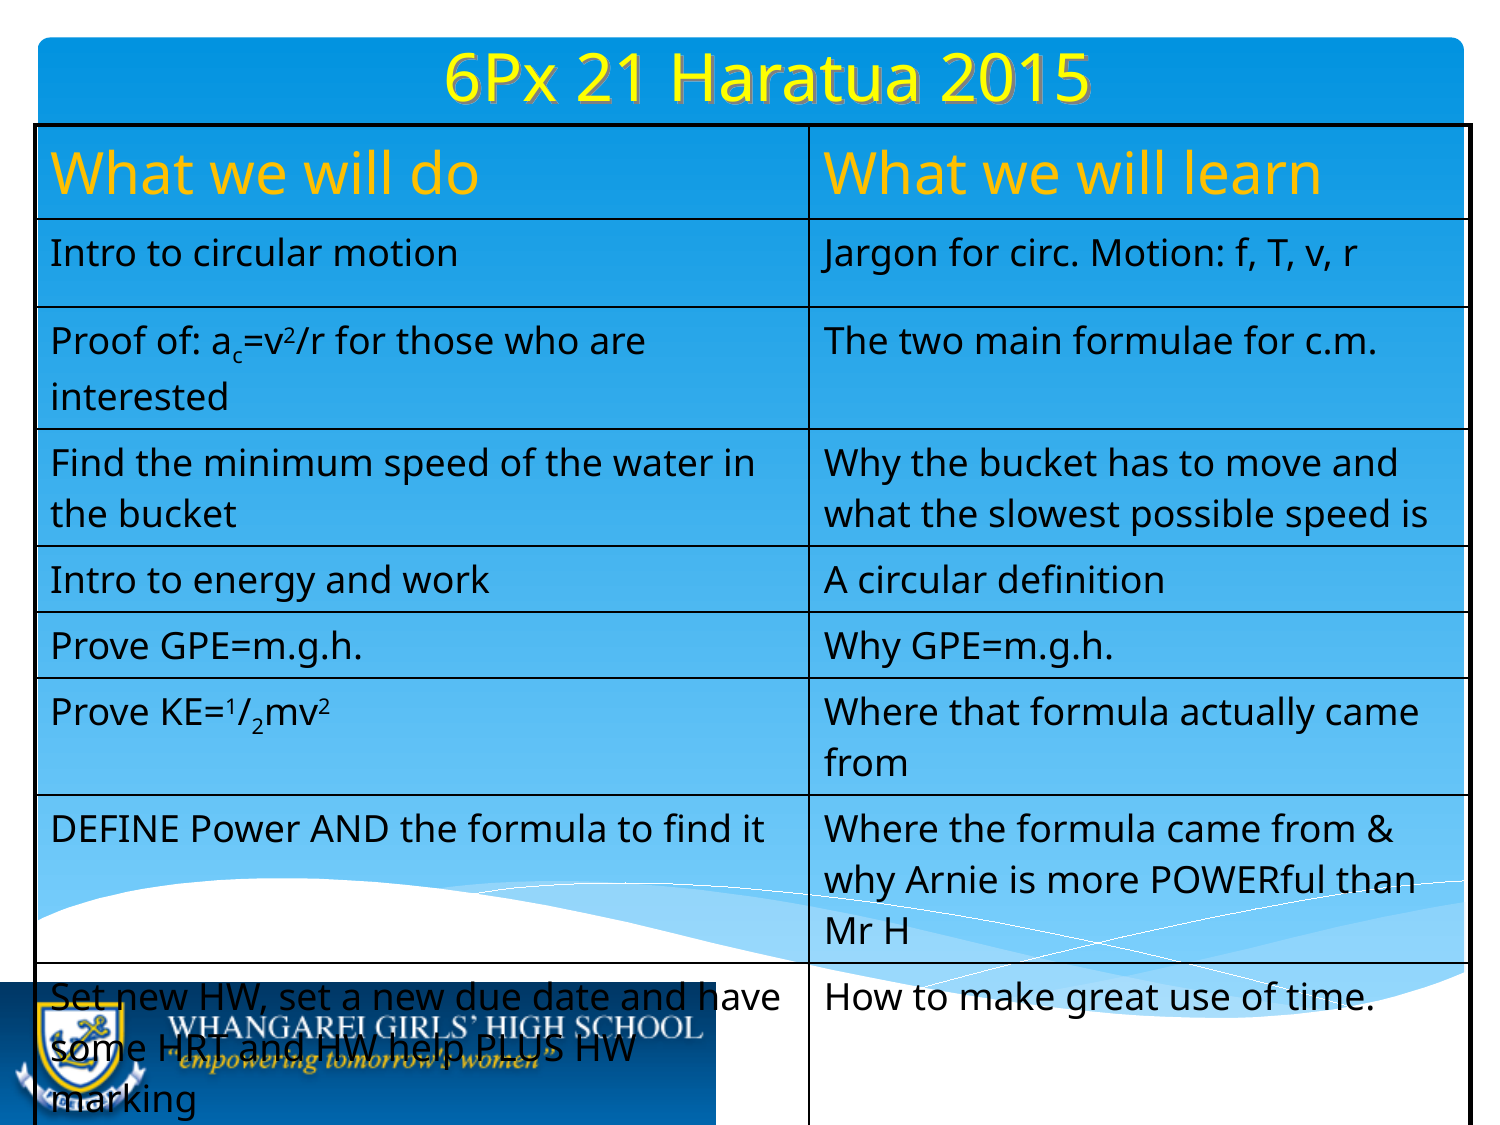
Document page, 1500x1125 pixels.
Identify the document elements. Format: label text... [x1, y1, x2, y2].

table_cell Prove KE=1/2mv2 [37, 679, 808, 794]
table_cell Find the minimum speed of the water in the bucket [37, 430, 808, 545]
table_cell Why GPE=m.g.h. [810, 613, 1468, 677]
table_cell A circular definition [810, 547, 1468, 611]
table_cell Intro to circular motion [37, 220, 808, 306]
table_cell The two main formulae for c.m. [810, 308, 1468, 428]
table_cell Prove GPE=m.g.h. [37, 613, 808, 677]
table_header What we will learn [810, 127, 1468, 218]
table_cell How to make great use of time. [810, 964, 1468, 1125]
table_cell Set new HW, set a new due date and have some HRT and HW help PLUS HW marking [37, 964, 808, 1125]
table_header What we will do [37, 127, 808, 218]
table_cell Where the formula came from & why Arnie is more POWERful than Mr H [810, 796, 1468, 962]
table_cell Where that formula actually came from [810, 679, 1468, 794]
table_cell DEFINE Power AND the formula to find it [37, 796, 808, 962]
table_cell Jargon for circ. Motion: f, T, v, r [810, 220, 1468, 306]
text_box 6Px 21 Haratua 2015 [162, 24, 1375, 123]
table_cell Why the bucket has to move and what the slowest possible speed is [810, 430, 1468, 545]
table_cell Proof of: ac=v2/r for those who are interested [37, 308, 808, 428]
table_cell Intro to energy and work [37, 547, 808, 611]
picture [0, 982, 716, 1125]
